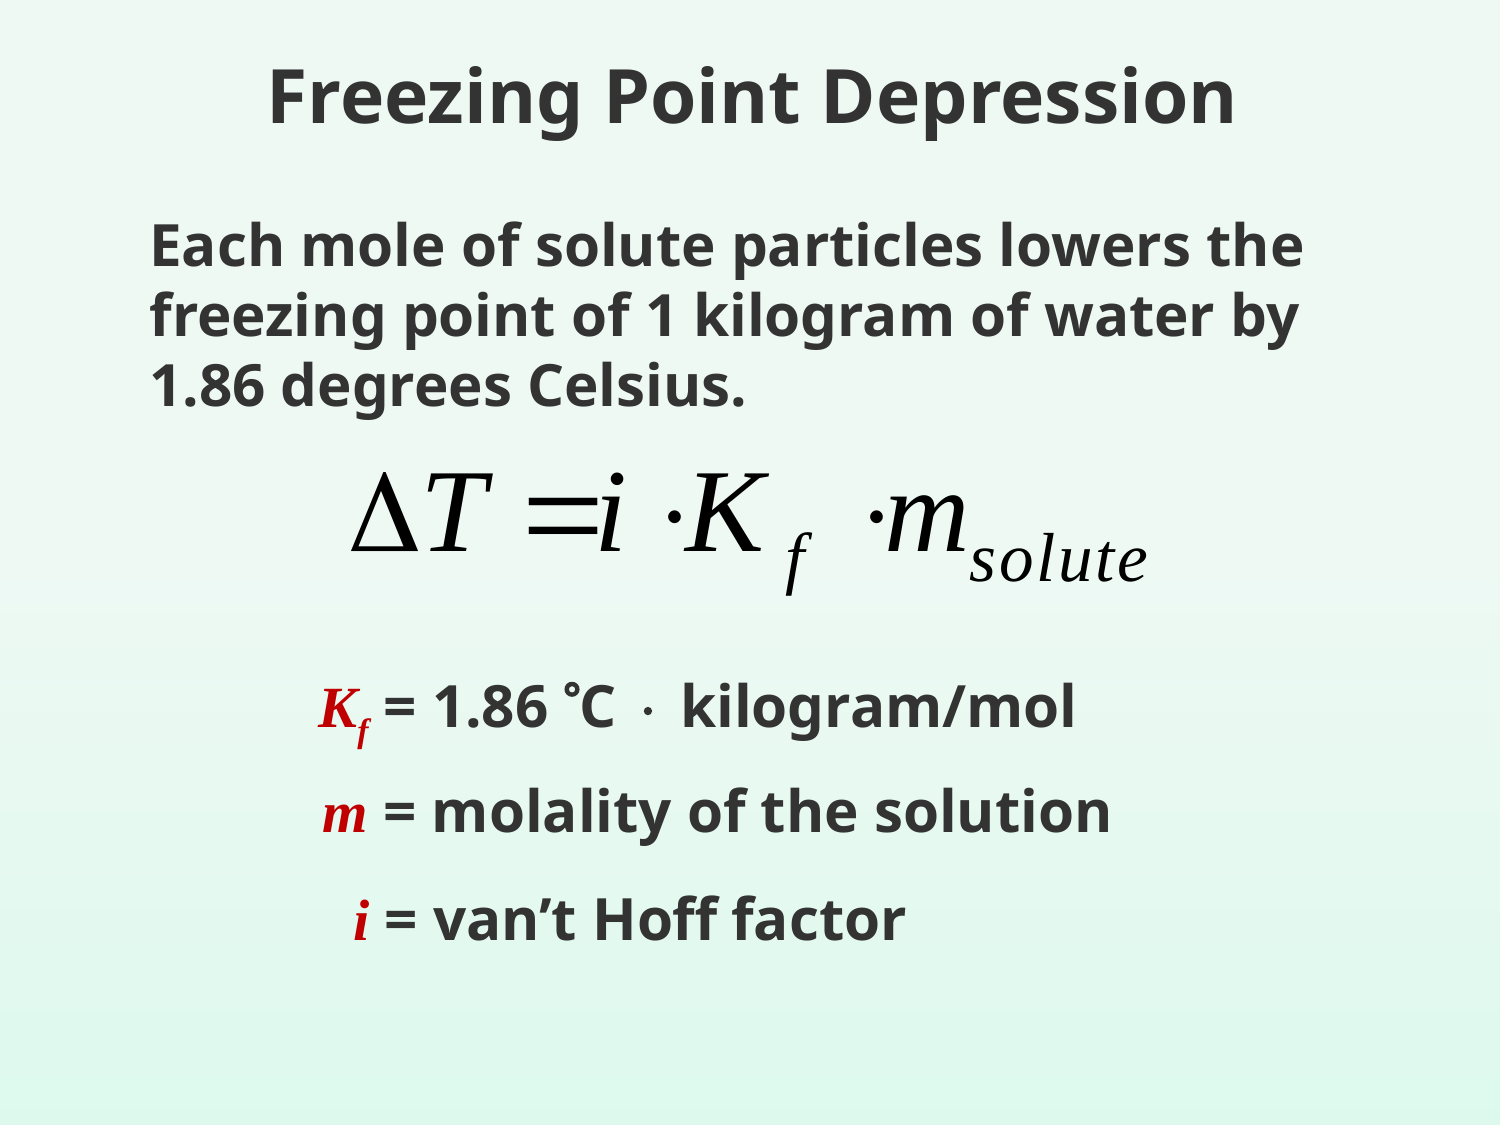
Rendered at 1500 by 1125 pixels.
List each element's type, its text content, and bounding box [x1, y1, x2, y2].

text_box Each mole of solute particles lowers the freezing point of 1 kilogram of water by 1.86 degrees Celsius. [134, 200, 1363, 426]
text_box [330, 432, 1161, 621]
text_box i = van’t Hoff factor [338, 874, 1317, 960]
text_box Kf = 1.86 C  kilogram/mol [303, 662, 1282, 757]
title Freezing Point Depression [114, 0, 1391, 188]
text_box m = molality of the solution [308, 767, 1286, 852]
